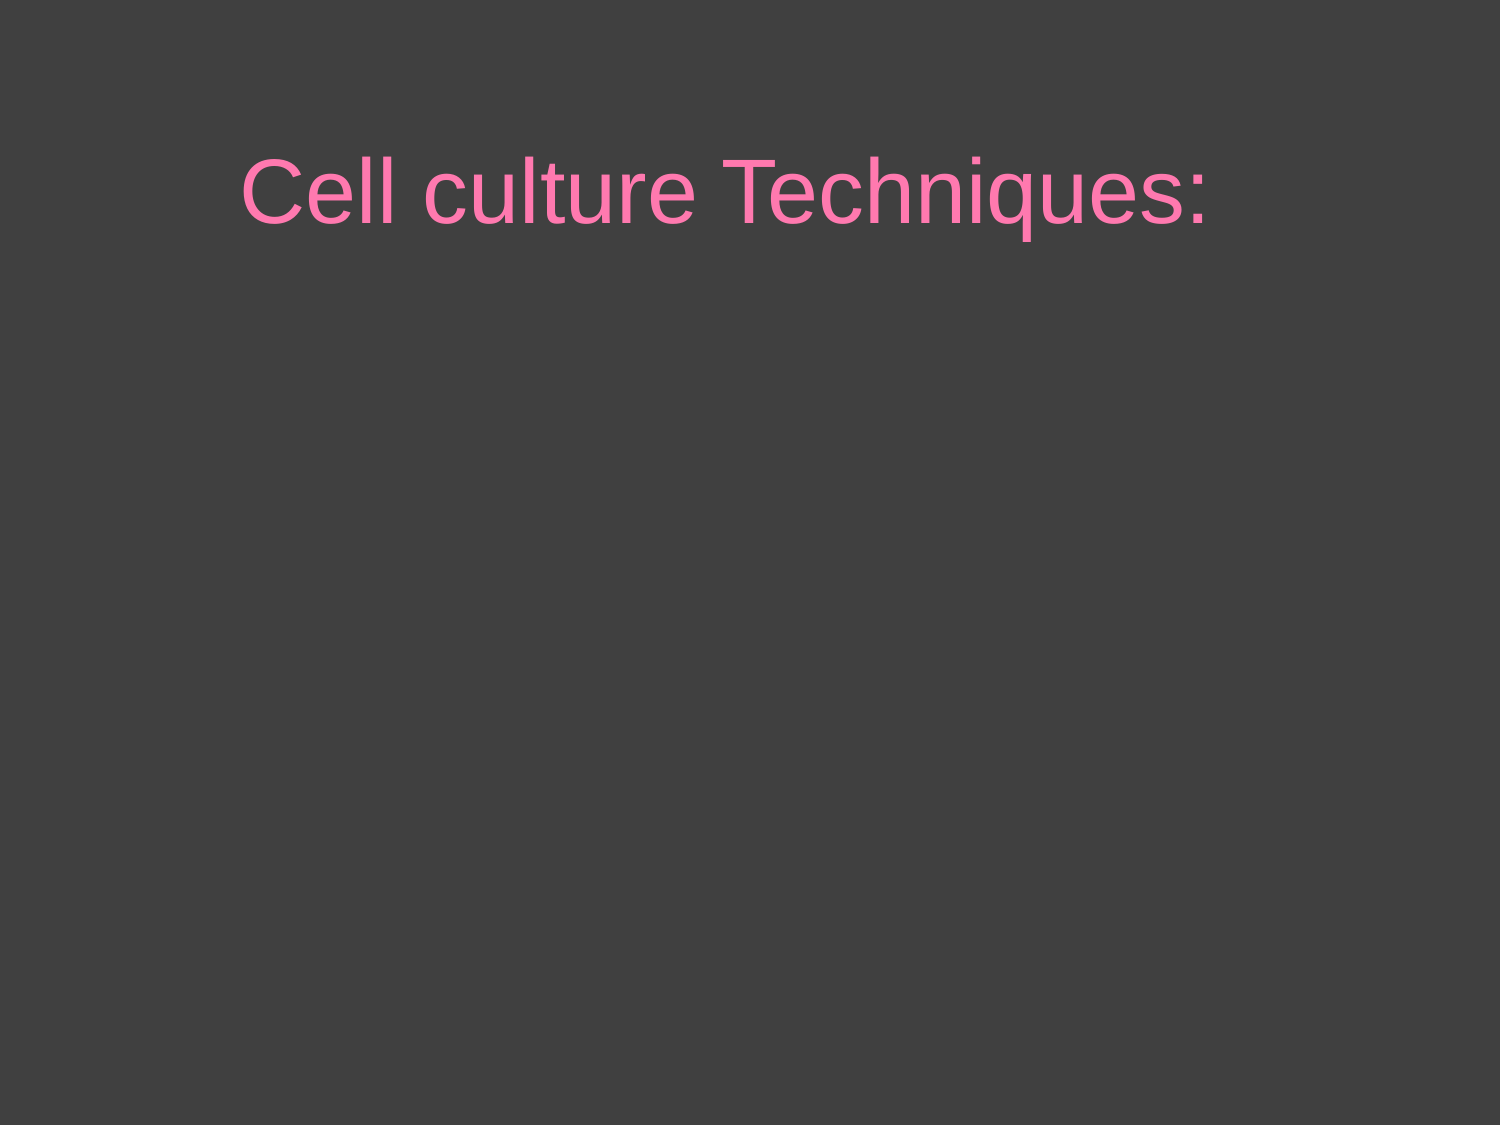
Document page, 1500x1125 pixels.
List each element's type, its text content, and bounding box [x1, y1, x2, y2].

title Cell culture Techniques: [88, 66, 1364, 308]
